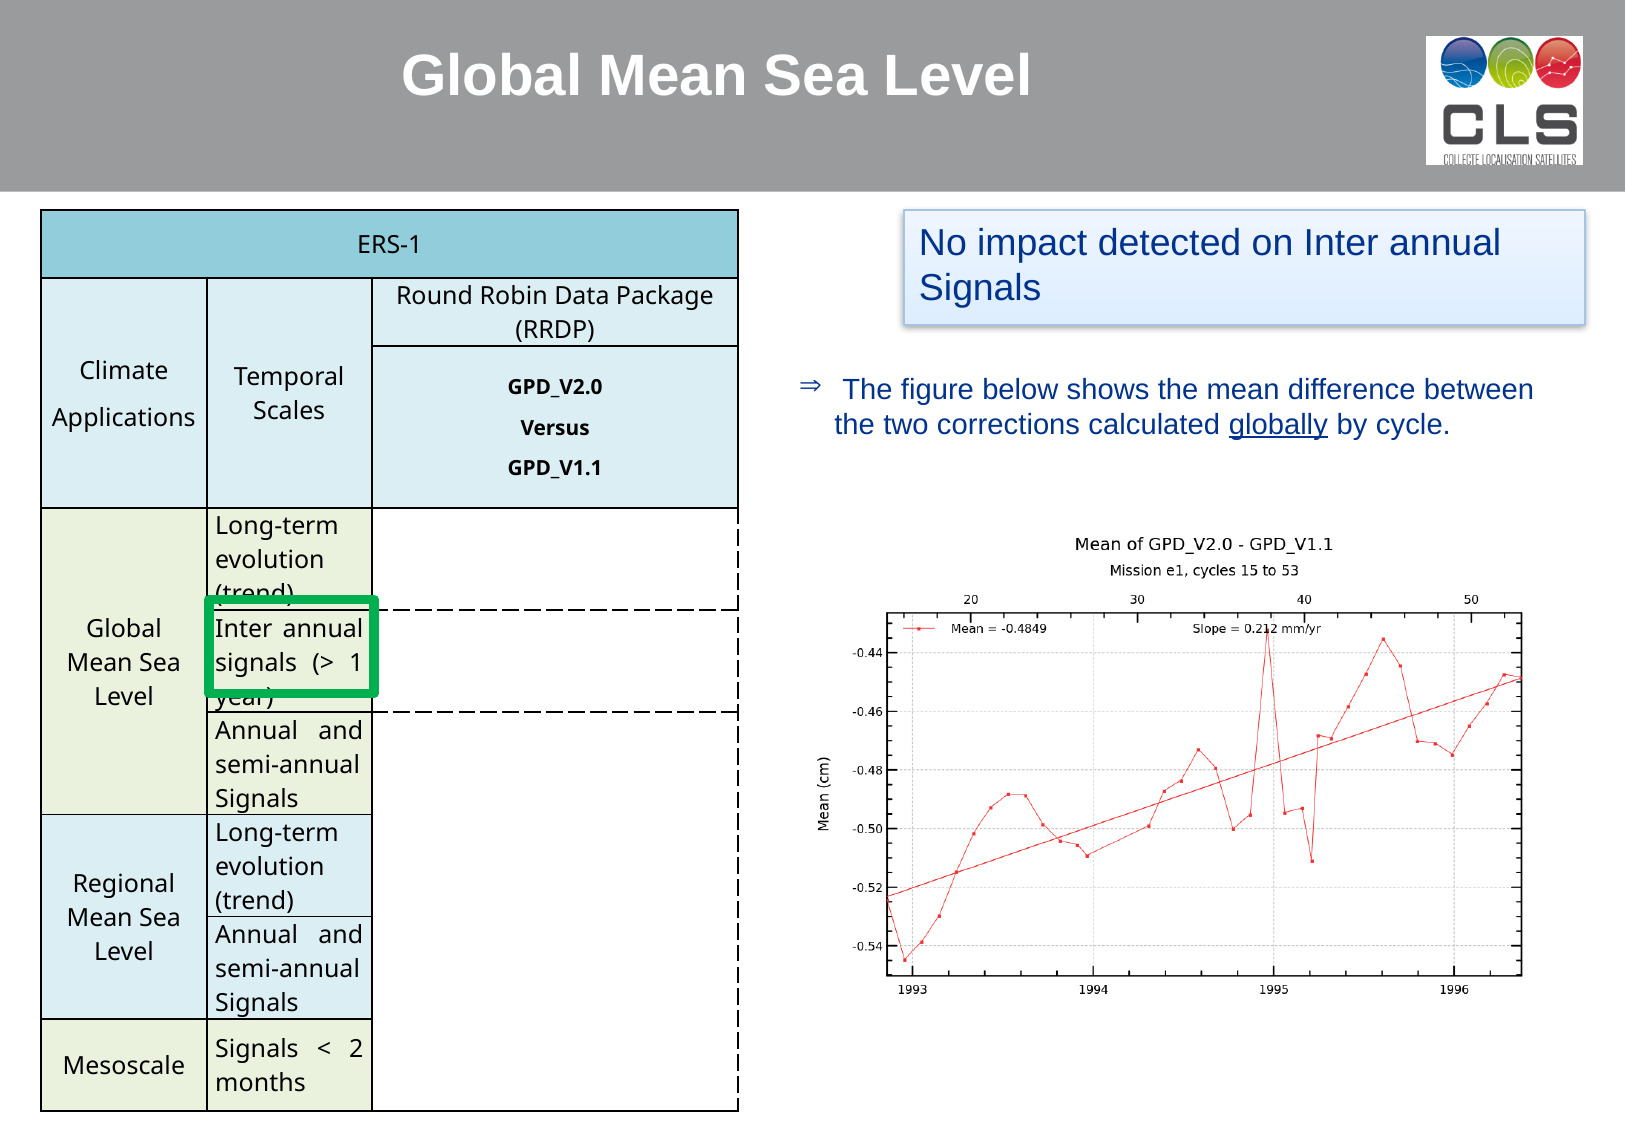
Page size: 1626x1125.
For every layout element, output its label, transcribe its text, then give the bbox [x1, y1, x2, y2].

picture [788, 515, 1548, 1020]
text_box The figure below shows the mean difference between the two corrections calculated globally by cycle. [784, 362, 1599, 448]
table_cell Annual and semi-annual Signals [208, 713, 371, 814]
picture [1426, 36, 1583, 165]
table_cell Mesoscale [42, 1020, 206, 1110]
table_cell Climate Applications [42, 279, 206, 507]
table_header ERS-1 [42, 211, 737, 277]
text_box [207, 597, 376, 696]
table_cell Temporal Scales [208, 279, 371, 507]
table_cell Global Mean Sea Level [42, 509, 206, 814]
table_cell Inter annual signals (> 1 year) [208, 696, 371, 711]
text_box Global Mean Sea Level [386, 40, 1162, 119]
table_cell Round Robin Data Package (RRDP) [373, 279, 737, 345]
table_cell Long-term evolution (trend) [208, 509, 371, 597]
text_box No impact detected on Inter annual Signals [903, 209, 1586, 326]
table_cell Annual and semi-annual Signals [208, 917, 371, 1018]
table_cell Long-term evolution (trend) [208, 815, 371, 916]
table_cell GPD_V2.0 Versus GPD_V1.1 [373, 347, 737, 507]
table_cell Signals < 2 months [208, 1020, 371, 1110]
table_cell [373, 712, 738, 1110]
table_cell [373, 610, 738, 712]
table_cell [373, 509, 738, 610]
table_cell Regional Mean Sea Level [42, 815, 206, 1018]
